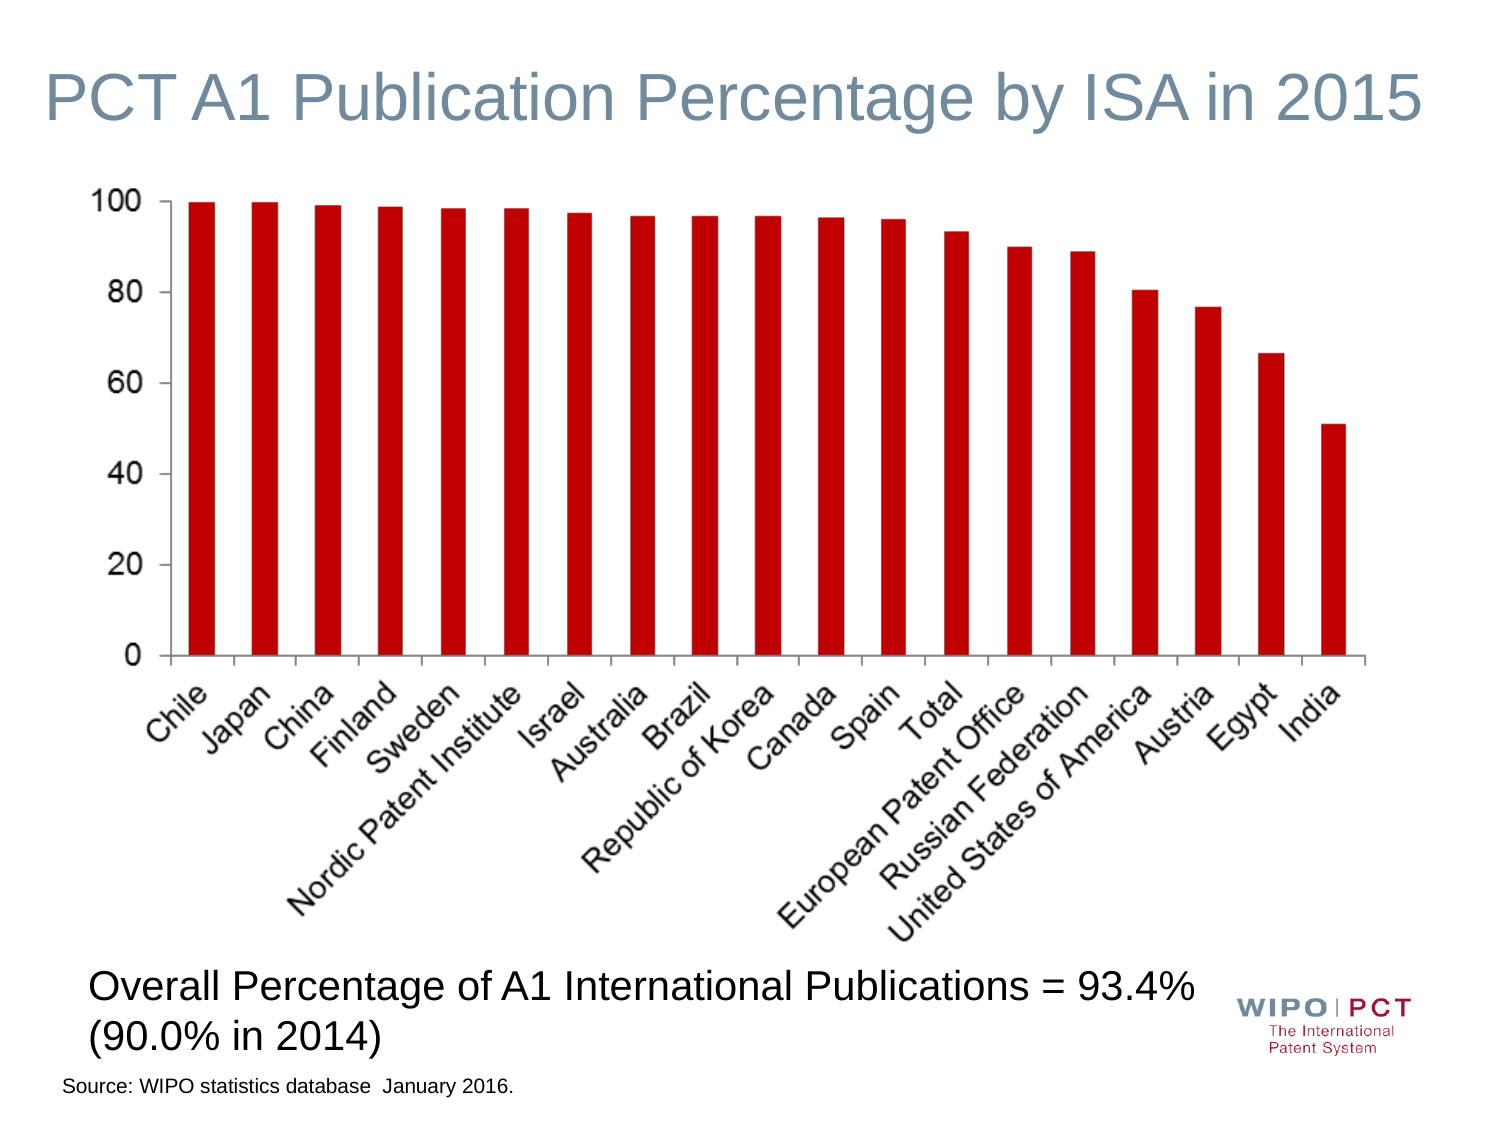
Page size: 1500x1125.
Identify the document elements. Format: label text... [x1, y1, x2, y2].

picture [0, 0, 1500, 1125]
text_box Overall Percentage of A1 International Publications = 93.4% (90.0% in 2014) [73, 979, 1223, 1067]
title PCT A1 Publication Percentage by ISA in 2015 [29, 0, 1459, 188]
text_box Source: WIPO statistics database January 2016. [47, 1065, 1258, 1105]
